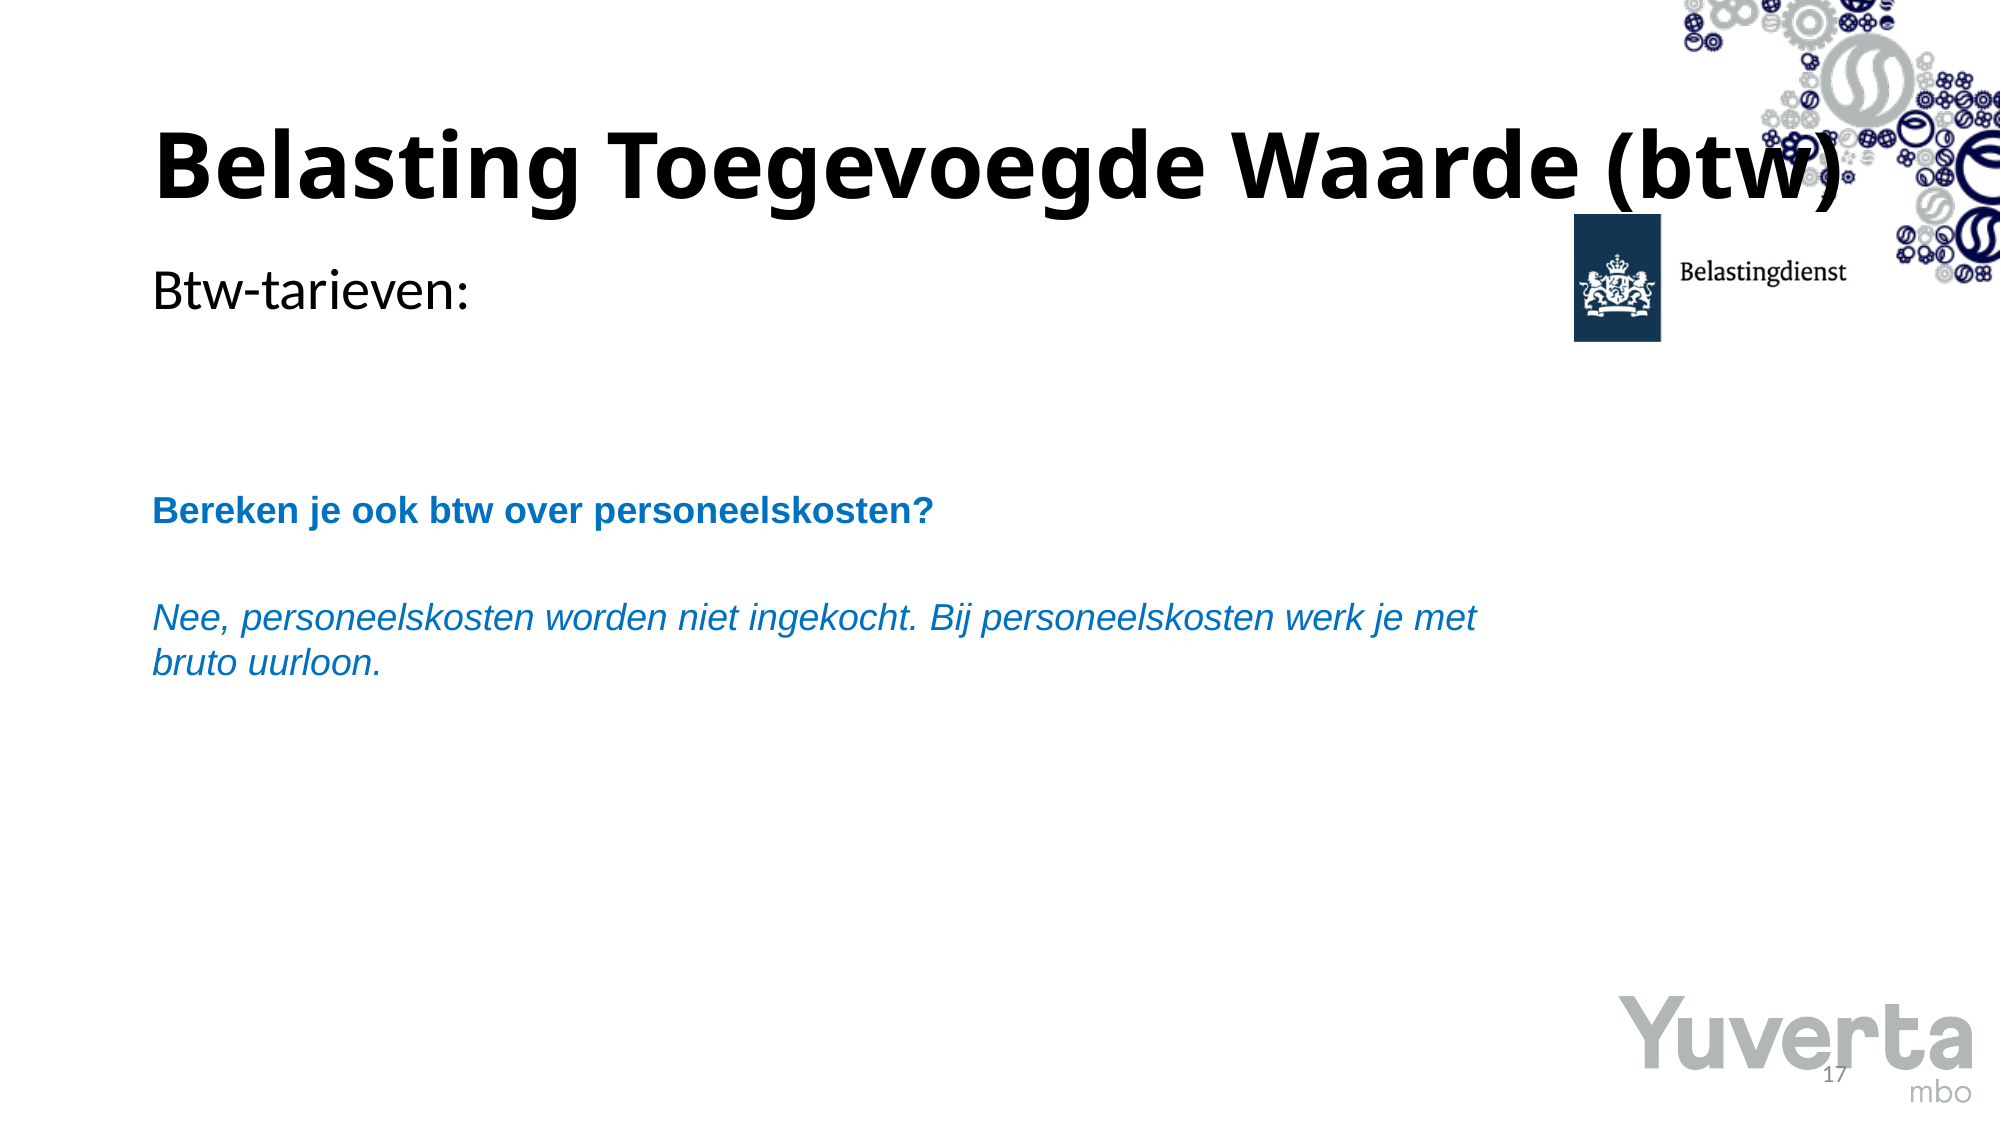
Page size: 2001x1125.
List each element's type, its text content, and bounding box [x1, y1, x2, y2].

list Btw-tarieven: [137, 251, 613, 347]
slide_number 17 [1412, 1042, 1863, 1103]
picture [0, 0, 2000, 1125]
text_box Nee, personeelskosten worden niet ingekocht. Bij personeelskosten werk je met bruto uurloon. [137, 585, 1565, 691]
title Belasting Toegevoegde Waarde (btw) [137, 59, 1863, 278]
text_box Bereken je ook btw over personeelskosten? [137, 478, 1759, 539]
